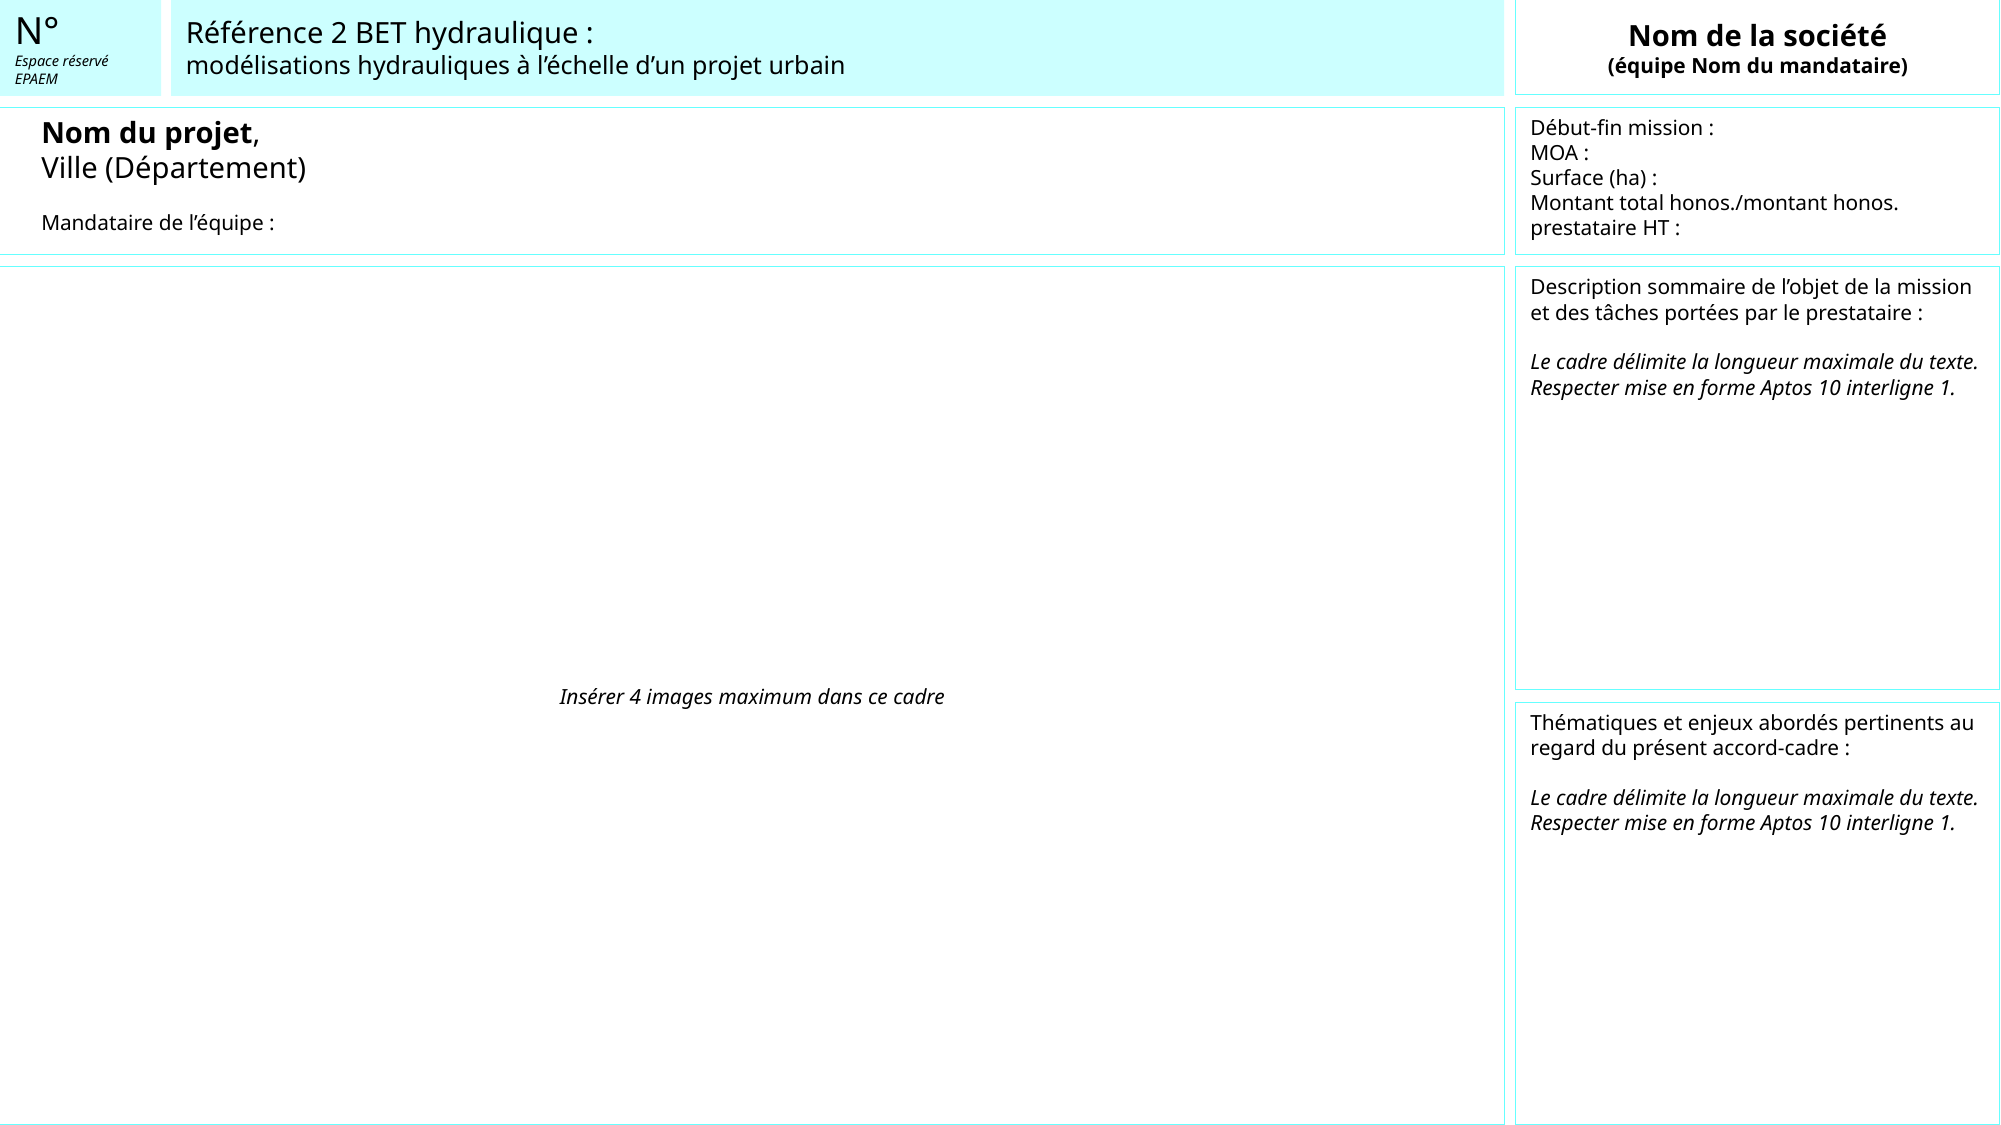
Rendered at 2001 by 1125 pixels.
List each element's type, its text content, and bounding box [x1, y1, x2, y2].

text_box Début-fin mission : MOA : Surface (ha) : Montant total honos./montant honos. prestataire HT : [1515, 107, 2000, 255]
text_box Nom de la société (équipe Nom du mandataire) [1515, 0, 2000, 95]
text_box Référence 2 BET hydraulique : modélisations hydrauliques à l’échelle d’un projet urbain [171, 0, 1505, 96]
text_box Insérer 4 images maximum dans ce cadre [0, 266, 1505, 1125]
text_box Thématiques et enjeux abordés pertinents au regard du présent accord-cadre : Le cadre délimite la longueur maximale du texte. Respecter mise en forme Aptos 10 interligne 1. [1515, 702, 2000, 1125]
text_box N° Espace réservé EPAEM [0, 0, 162, 96]
text_box Description sommaire de l’objet de la mission et des tâches portées par le prestataire : Le cadre délimite la longueur maximale du texte. Respecter mise en forme Aptos 10 interligne 1. [1515, 266, 2000, 690]
text_box Nom du projet, Ville (Département) Mandataire de l’équipe : [0, 107, 1505, 255]
